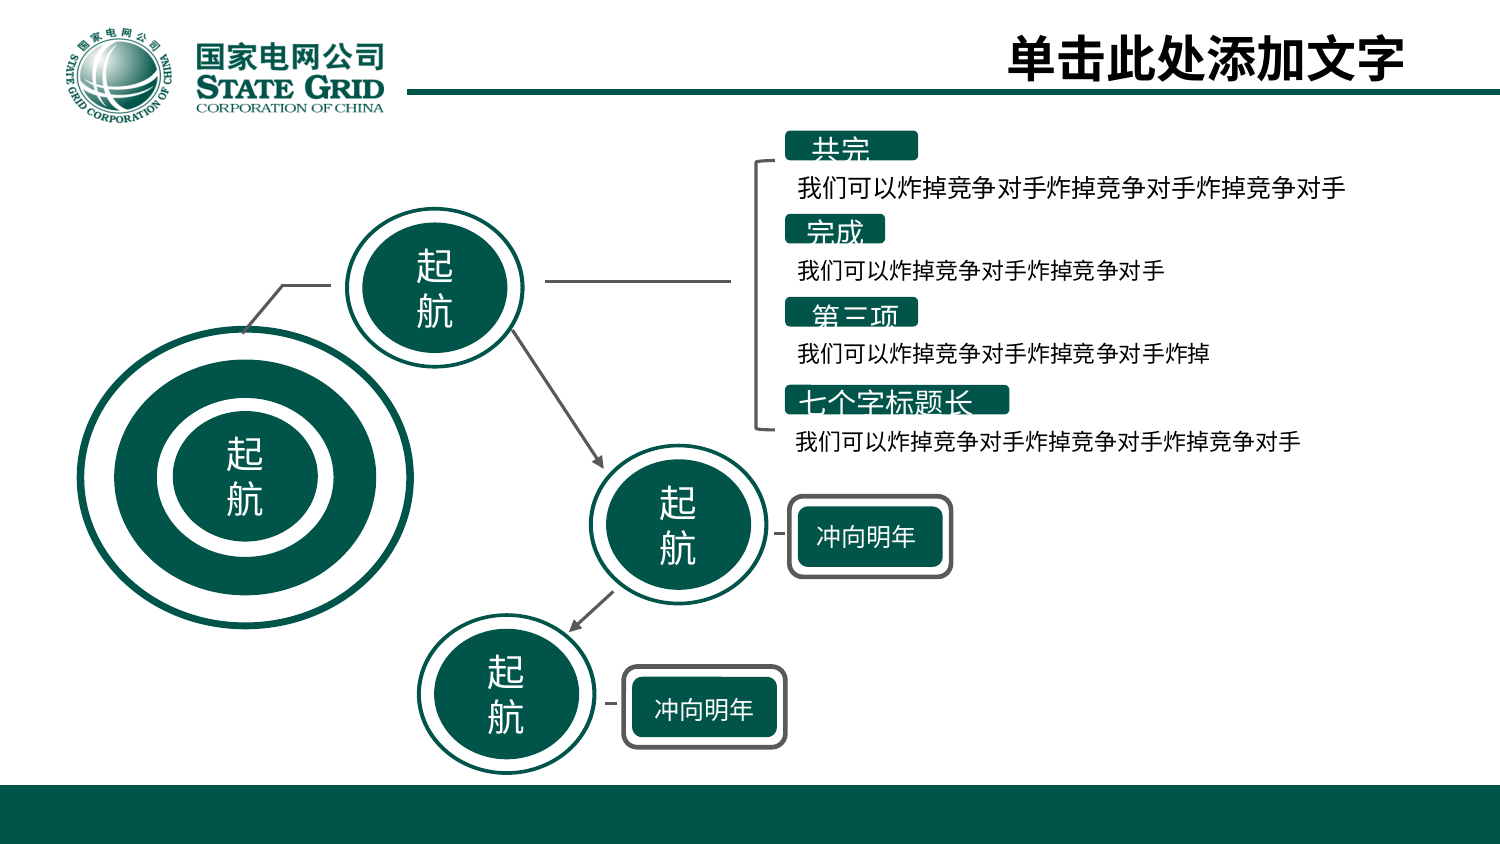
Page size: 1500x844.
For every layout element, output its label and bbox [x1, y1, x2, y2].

text_box [780, 377, 1357, 465]
text_box [416, 612, 597, 776]
text_box [782, 124, 1377, 212]
text_box [789, 495, 952, 578]
text_box [512, 329, 604, 469]
text_box [76, 325, 415, 630]
text_box [755, 159, 775, 431]
text_box [568, 591, 614, 633]
text_box [623, 666, 786, 748]
text_box [782, 292, 1358, 376]
text_box [344, 206, 525, 369]
text_box [588, 443, 769, 606]
picture [66, 28, 384, 123]
text_box [782, 208, 1358, 292]
text_box [242, 285, 331, 334]
